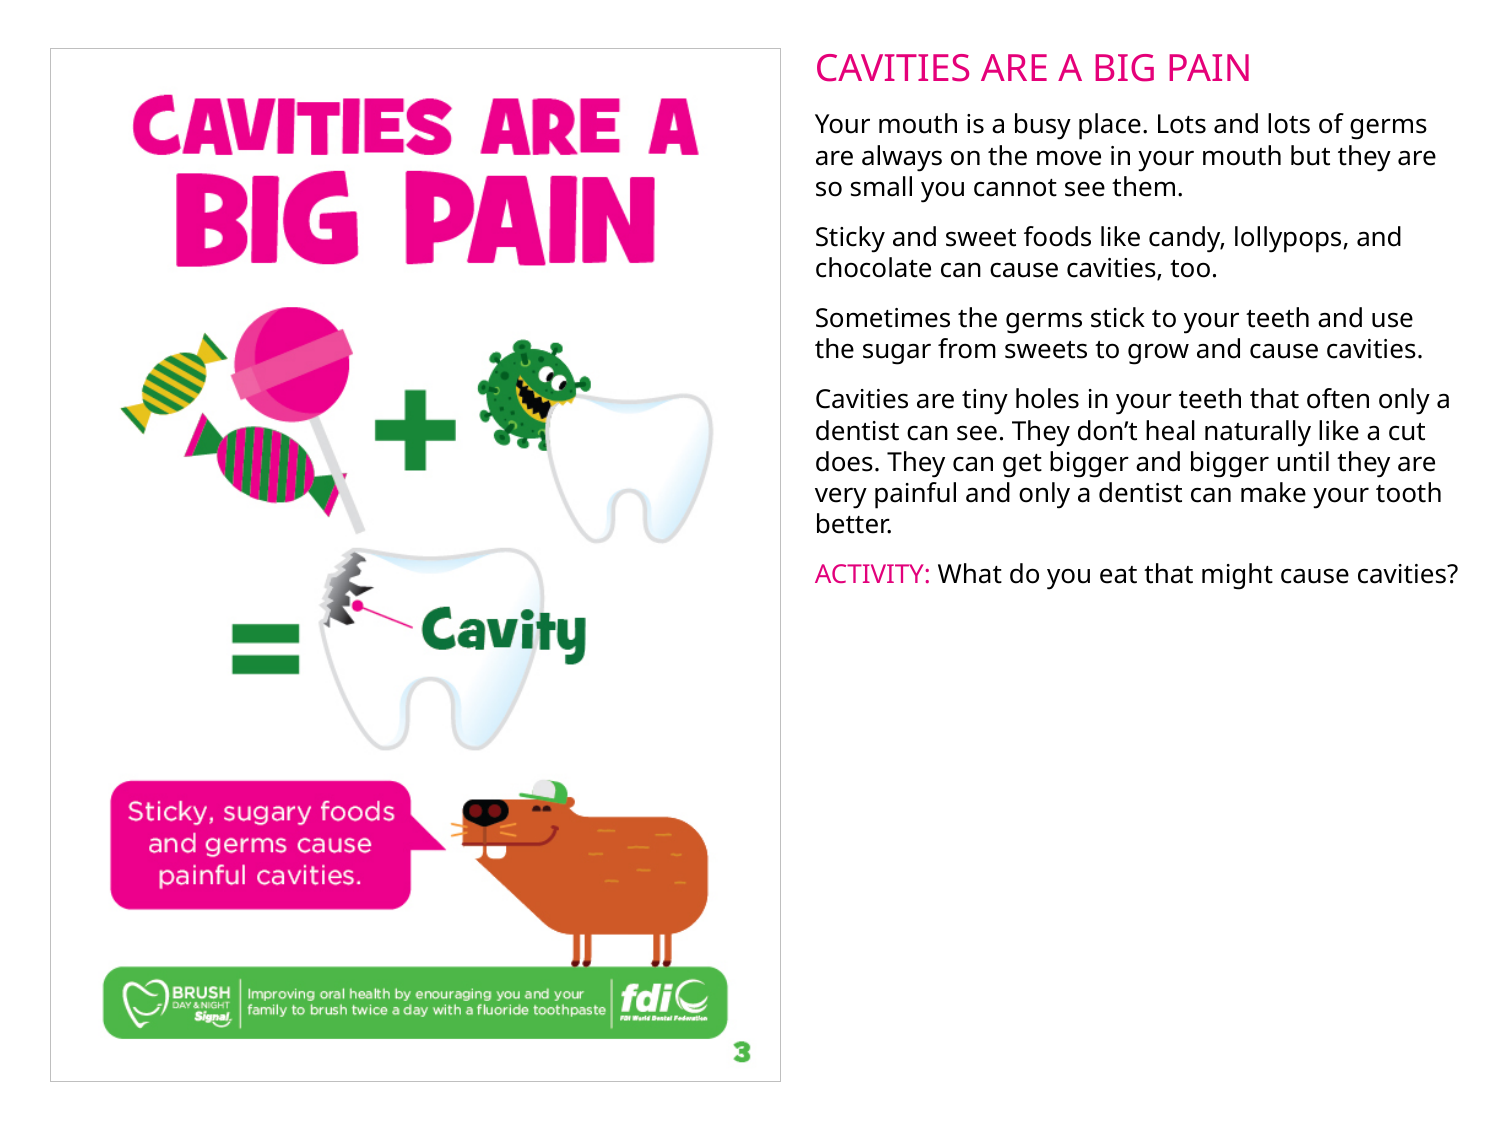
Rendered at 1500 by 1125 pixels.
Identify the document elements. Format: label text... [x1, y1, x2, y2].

text_box CAVITIES ARE A BIG PAIN Your mouth is a busy place. Lots and lots of germs are always on the move in your mouth but they are so small you cannot see them. Sticky and sweet foods like candy, lollypops, and chocolate can cause cavities, too. Sometimes the germs stick to your teeth and use the sugar from sweets to grow and cause cavities. Cavities are tiny holes in your teeth that often only a dentist can see. They don’t heal naturally like a cut does. They can get bigger and bigger until they are very painful and only a dentist can make your tooth better. ACTIVITY: What do you eat that might cause cavities? [799, 36, 1475, 597]
picture [49, 47, 781, 1082]
